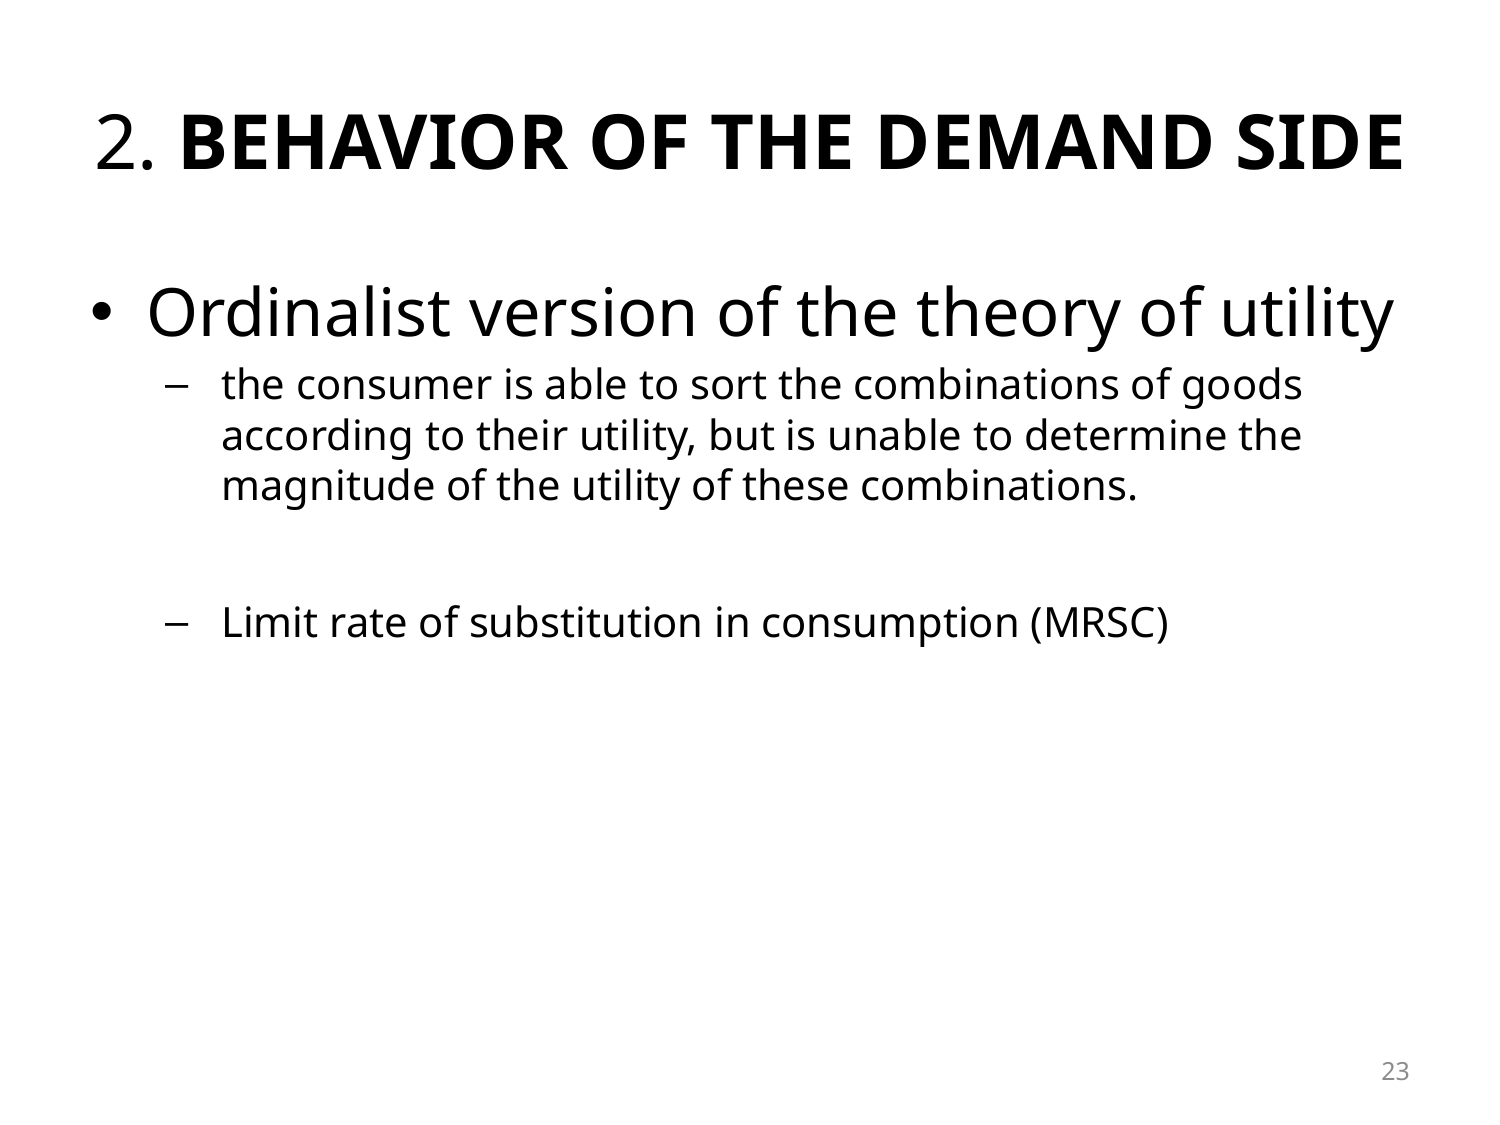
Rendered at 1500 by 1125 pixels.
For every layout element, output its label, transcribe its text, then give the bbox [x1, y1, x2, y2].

title 2. behavior of the demand side [75, 45, 1425, 233]
list Ordinalist version of the theory of utility the consumer is able to sort the combinations of goods according to their utility, but is unable to determine the magnitude of the utility of these combinations. Limit rate of substitution in consumption (MRSC) [75, 262, 1425, 1005]
slide_number 23 [1074, 1042, 1425, 1103]
